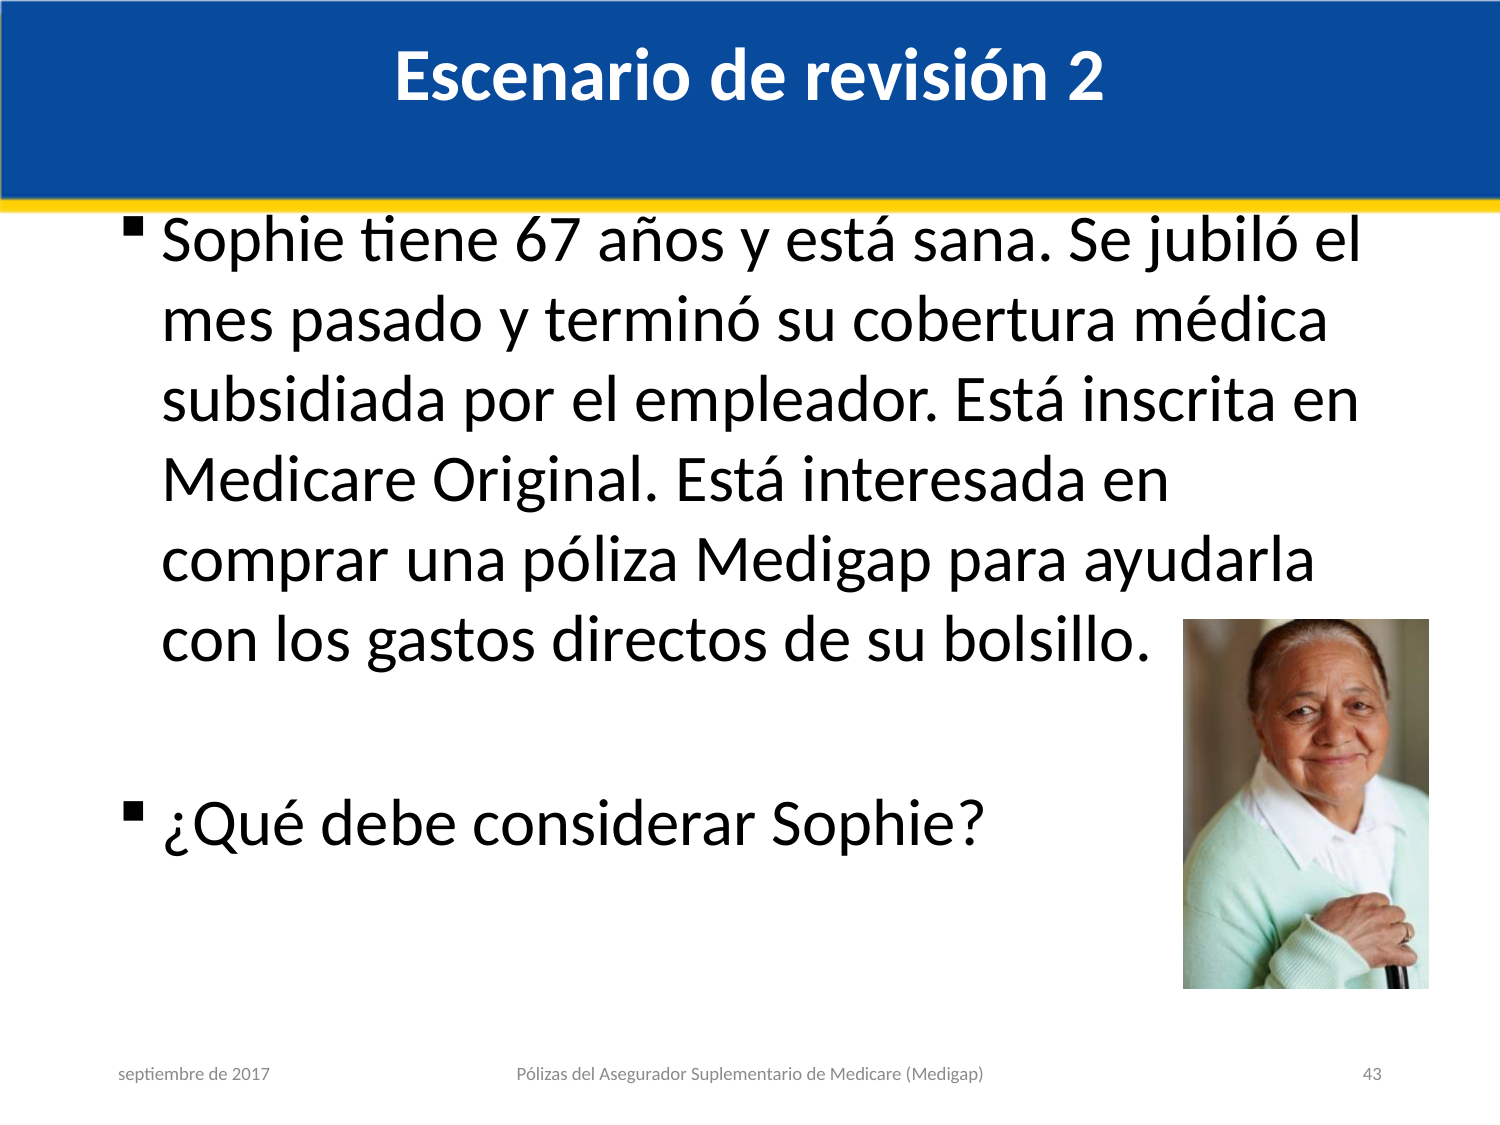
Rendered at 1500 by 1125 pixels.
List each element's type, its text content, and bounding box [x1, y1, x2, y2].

slide_number 43 [1059, 1042, 1397, 1103]
title Escenario de revisión 2 [0, 1, 1500, 150]
list Sophie tiene 67 años y está sana. Se jubiló el mes pasado y terminó su cobertura médica subsidiada por el empleador. Está inscrita en Medicare Original. Está interesada en comprar una póliza Medigap para ayudarla con los gastos directos de su bolsillo. ¿Qué debe considerar Sophie? [103, 186, 1397, 1014]
footer Pólizas del Asegurador Suplementario de Medicare (Medigap) [496, 1042, 1004, 1103]
slide_number septiembre de 2017 [103, 1042, 441, 1103]
picture [0, 150, 1500, 1125]
